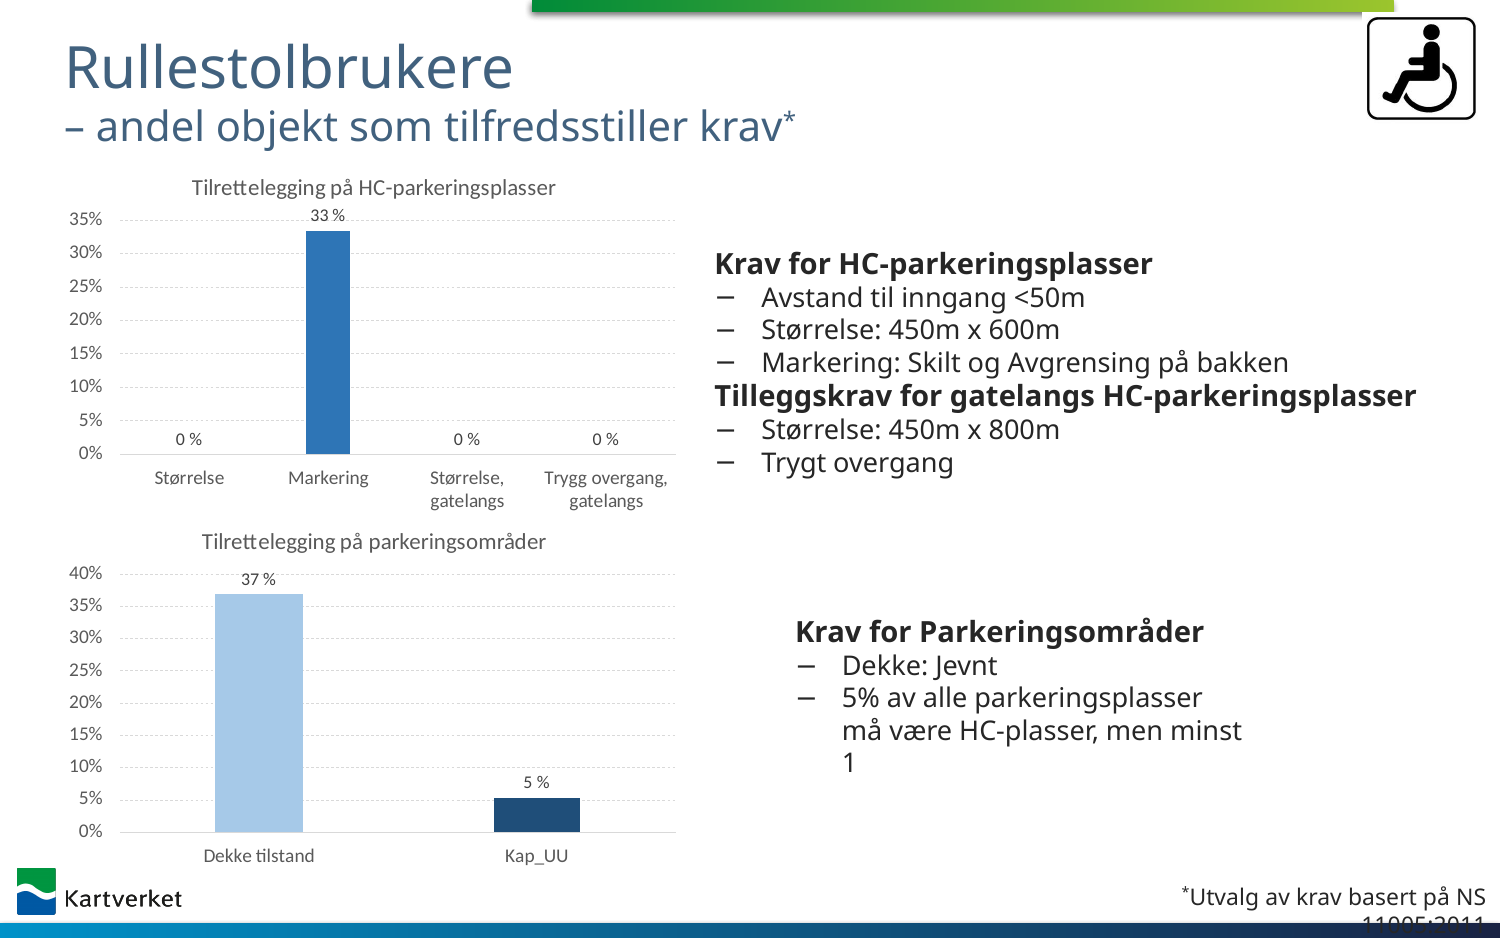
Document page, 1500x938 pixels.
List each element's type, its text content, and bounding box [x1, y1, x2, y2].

text_box *Utvalg av krav basert på NS 11005:2011 [1068, 873, 1500, 938]
picture [1362, 12, 1481, 126]
text_box Krav for HC-parkeringsplasser Avstand til inngang <50m Størrelse: 450m x 600m Markering: Skilt og Avgrensing på bakken Tilleggskrav for gatelangs HC-parkeringsplasser Størrelse: 450m x 800m Trygt overgang [699, 237, 1433, 485]
text_box Krav for Parkeringsområder Dekke: Jevnt 5% av alle parkeringsplasser må være HC-plasser, men minst 1 [780, 605, 1261, 786]
picture [62, 520, 687, 874]
text_box Rullestolbrukere – andel objekt som tilfredsstiller krav* [49, 25, 1431, 158]
picture [62, 166, 687, 519]
